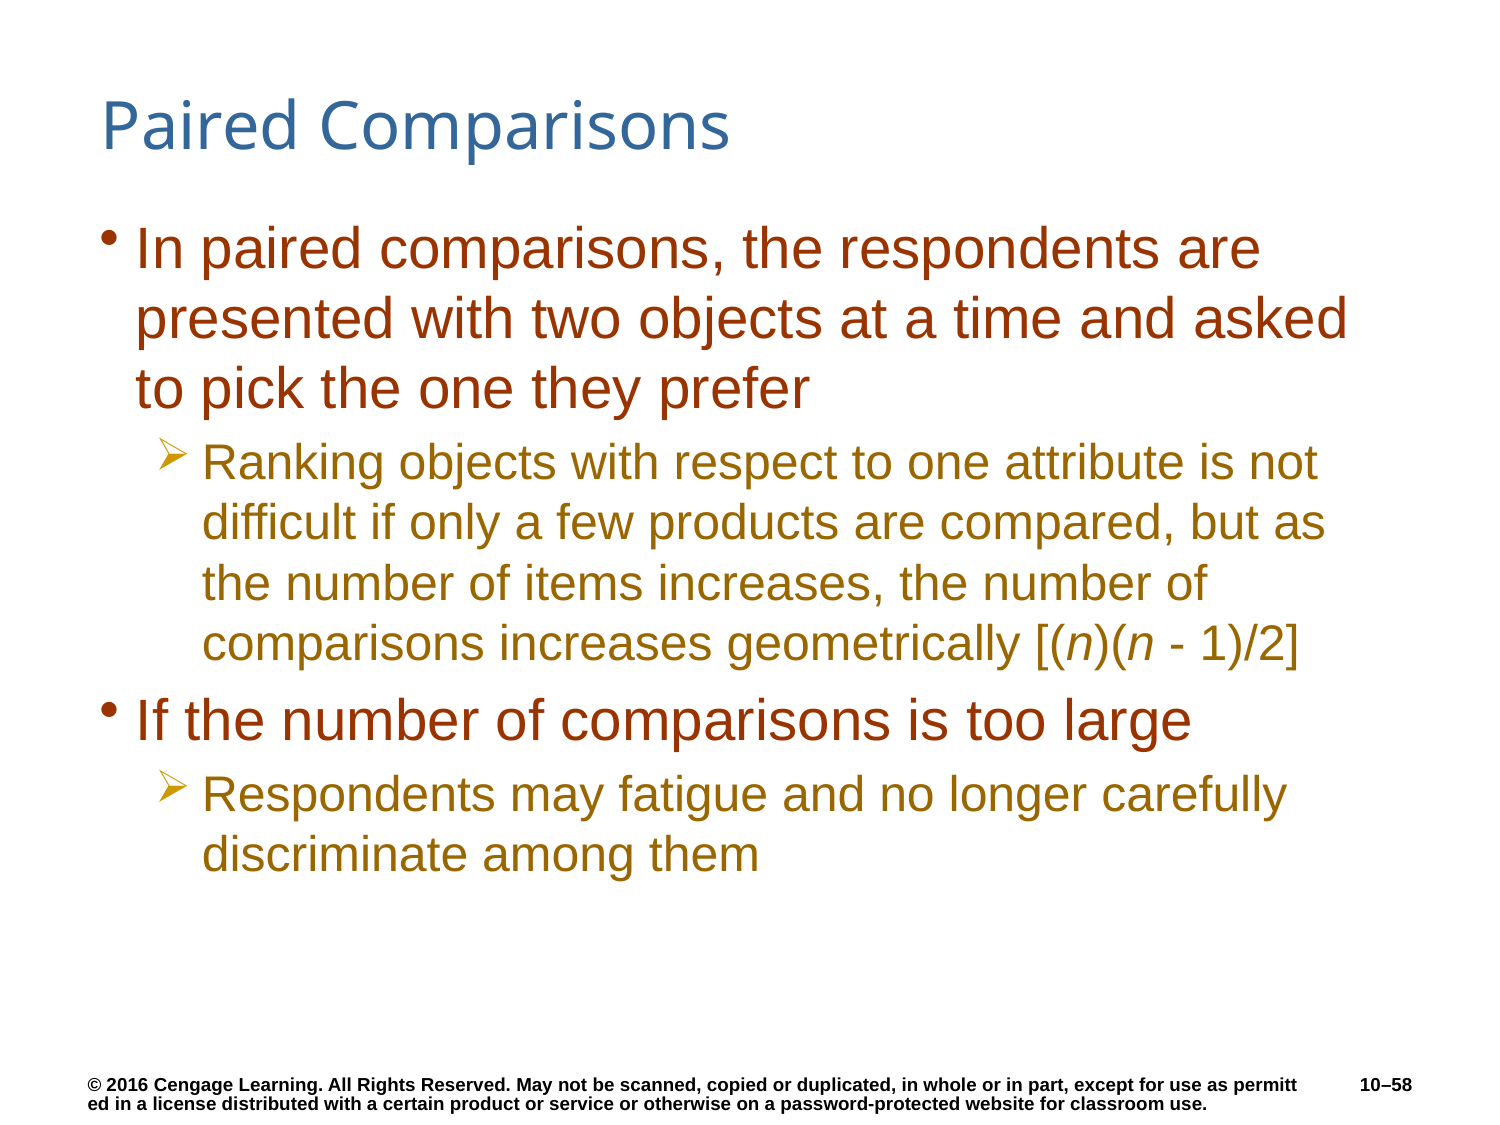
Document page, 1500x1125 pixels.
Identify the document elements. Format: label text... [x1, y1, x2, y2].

footer © 2016 Cengage Learning. All Rights Reserved. May not be scanned, copied or duplicated, in whole or in part, except for use as permitted in a license distributed with a certain product or service or otherwise on a password-protected website for classroom use. [87, 1057, 1050, 1103]
list In paired comparisons, the respondents are presented with two objects at a time and asked to pick the one they prefer Ranking objects with respect to one attribute is not difficult if only a few products are compared, but as the number of items increases, the number of comparisons increases geometrically [(n)(n - 1)/2] If the number of comparisons is too large Respondents may fatigue and no longer carefully discriminate among them [84, 202, 1414, 1013]
title Paired Comparisons [85, 75, 1411, 171]
slide_number 10–58 [1050, 1042, 1413, 1103]
